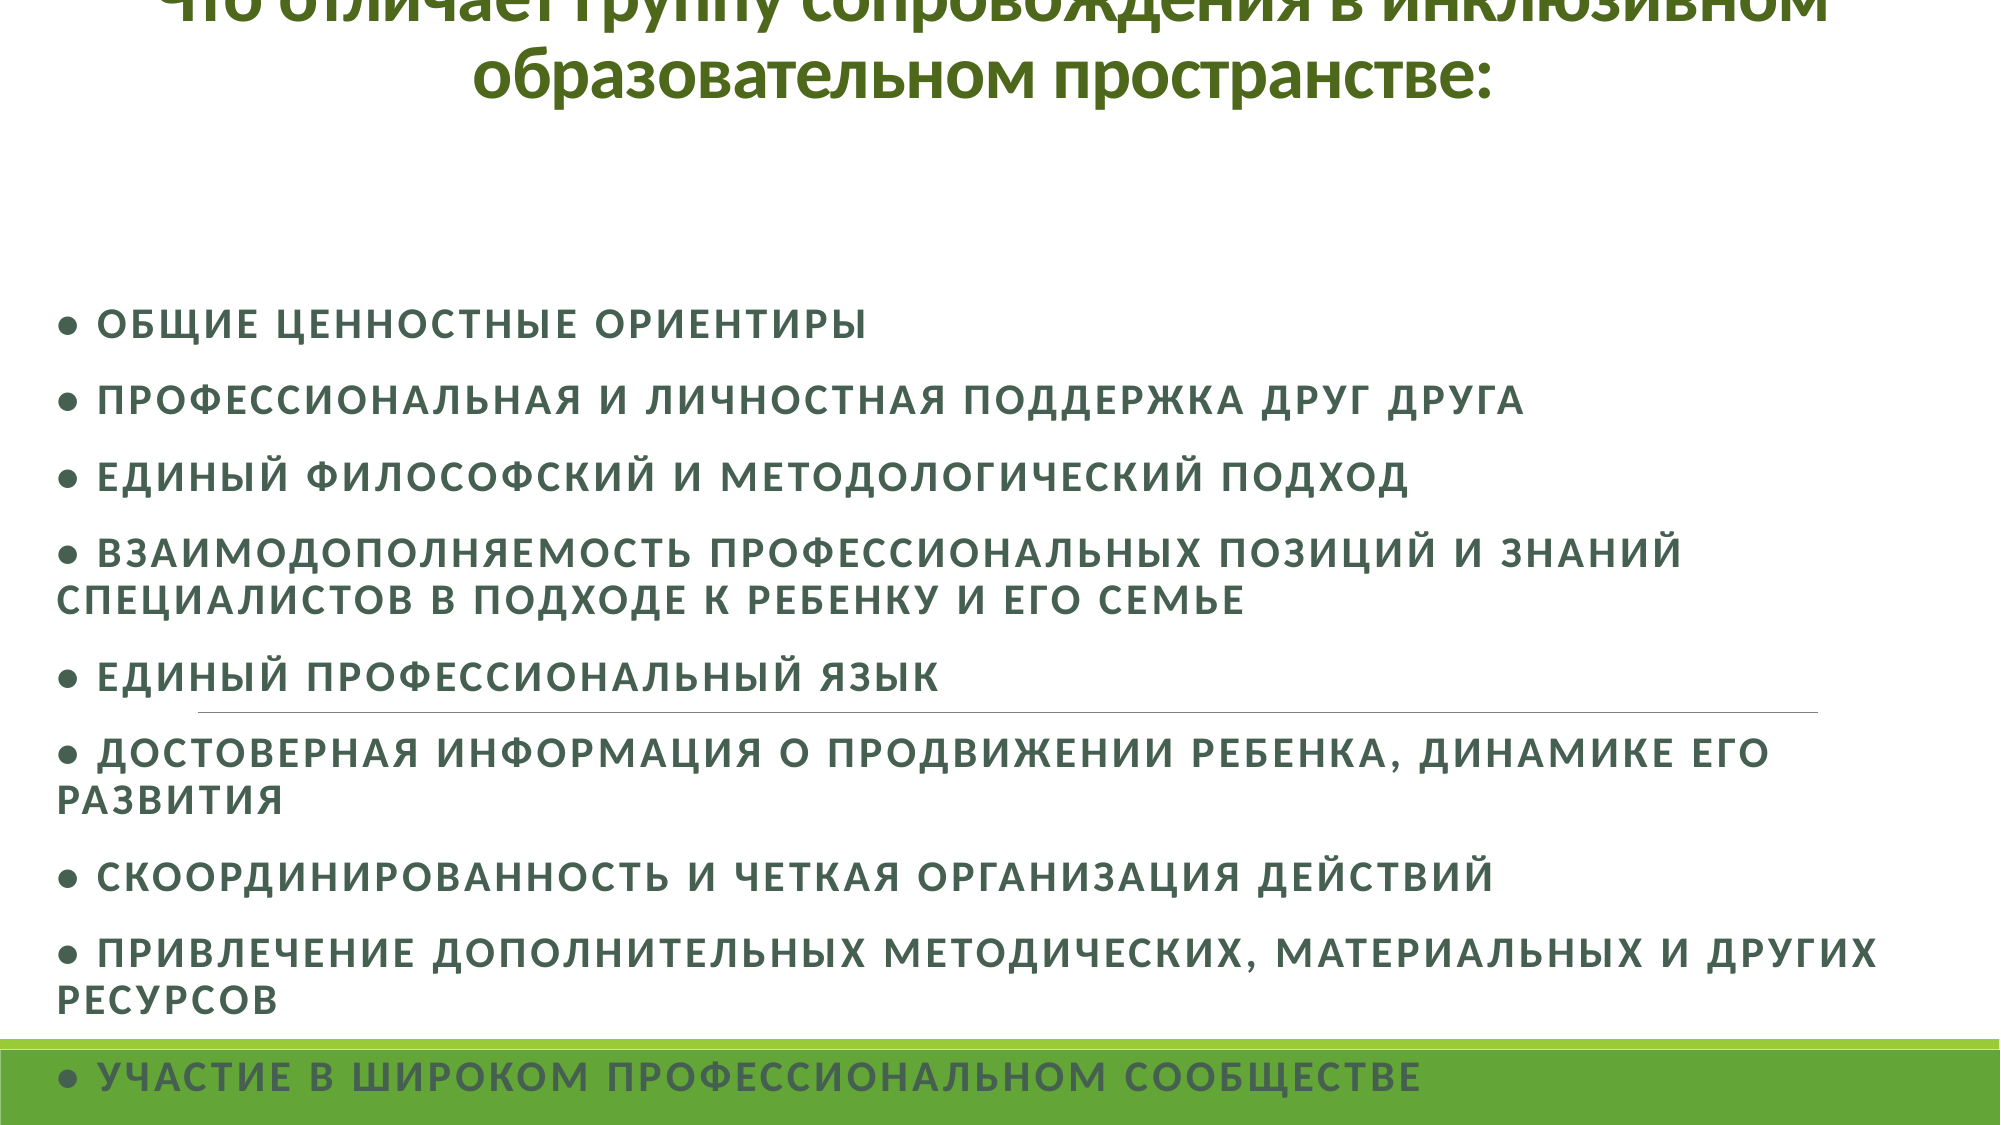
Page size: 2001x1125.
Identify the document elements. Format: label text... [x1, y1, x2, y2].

title Что отличает группу сопровождения в инклюзивном образовательном пространстве: [41, 0, 1943, 292]
list • общие ценностные ориентиры • профессиональная и личностная поддержка друг друга • единый философский и методологический подход • взаимодополняемость профессиональных позиций и знаний специалистов в подходе к ребенку и его семье • единый профессиональный язык • достоверная информация о продвижении ребенка, динамике его развития • скоординированность и четкая организация действий • привлечение дополнительных методических, материальных и других ресурсов • участие в широком профессиональном сообществе [41, 292, 2000, 1026]
